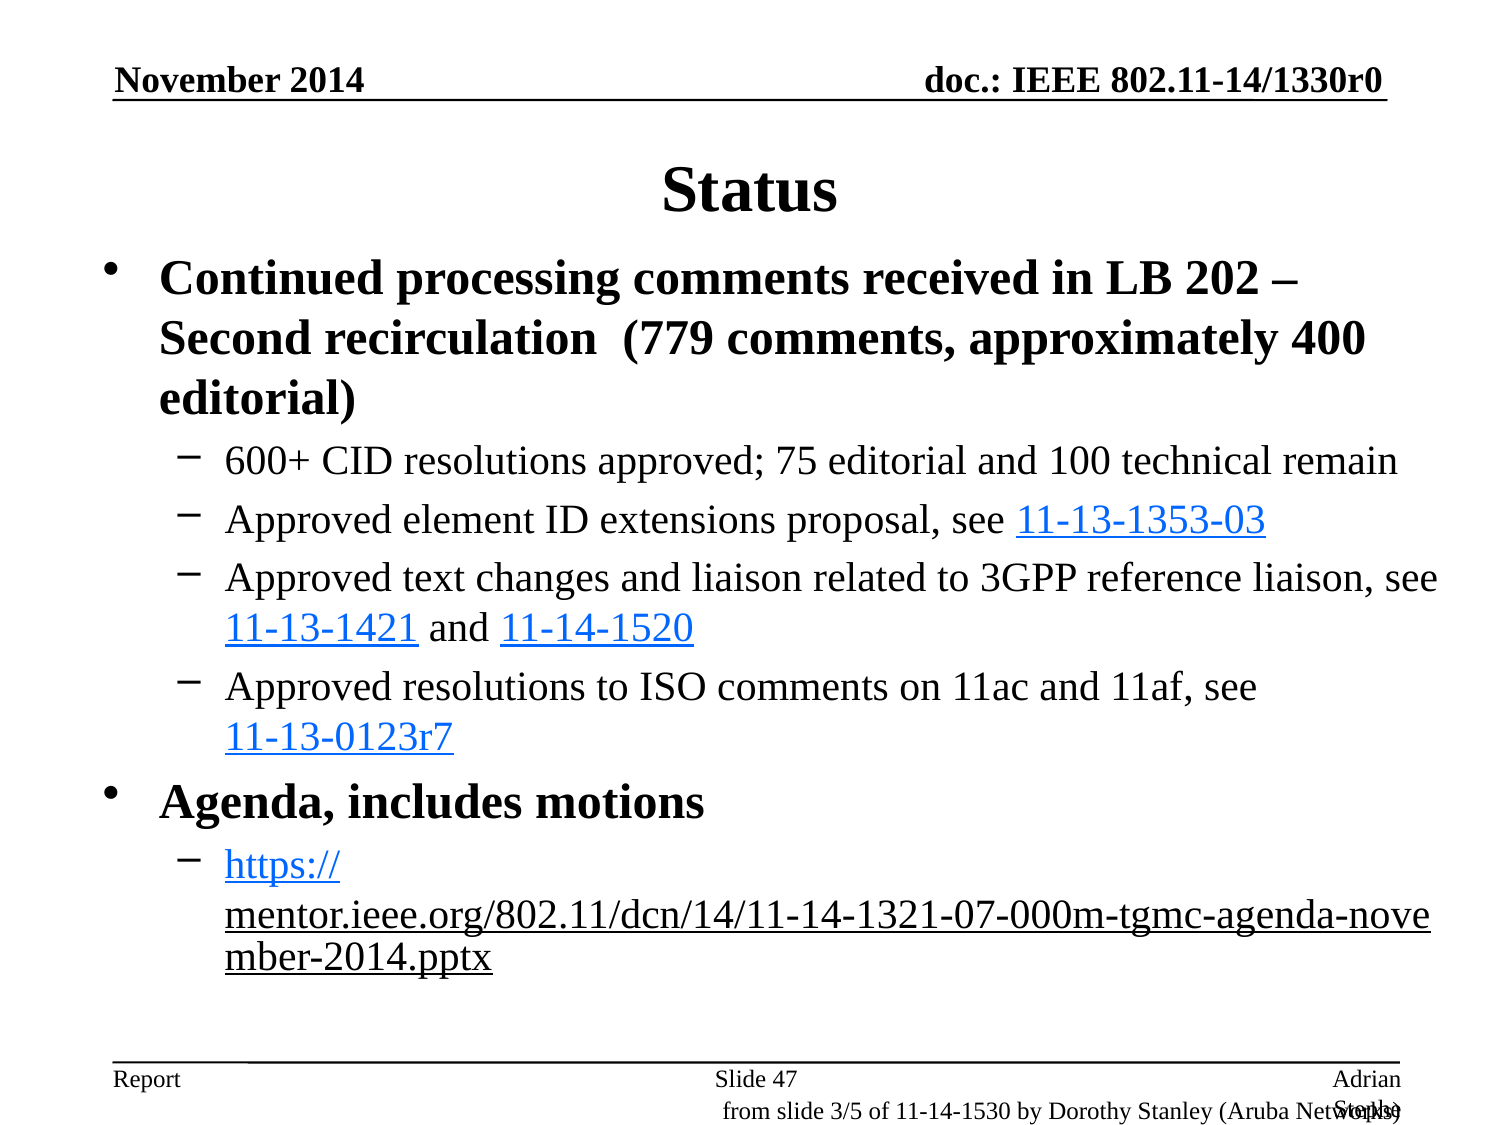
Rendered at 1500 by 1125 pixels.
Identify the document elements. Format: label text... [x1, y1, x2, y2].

slide_number Slide 47 [712, 1061, 800, 1087]
text_box from slide 3/5 of 11-14-1530 by Dorothy Stanley (Aruba Networks) [343, 1087, 1417, 1125]
title Status [112, 137, 1388, 237]
list Continued processing comments received in LB 202 – Second recirculation (779 comments, approximately 400 editorial) 600+ CID resolutions approved; 75 editorial and 100 technical remain Approved element ID extensions proposal, see 11-13-1353-03 Approved text changes and liaison related to 3GPP reference liaison, see 11-13-1421 and 11-14-1520 Approved resolutions to ISO comments on 11ac and 11af, see 11-13-0123r7 Agenda, includes motions https://mentor.ieee.org/802.11/dcn/14/11-14-1321-07-000m-tgmc-agenda-november-2014.pptx [87, 237, 1463, 1013]
footer Adrian Stephens, Intel Corporation [1324, 1061, 1402, 1087]
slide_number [114, 54, 374, 101]
